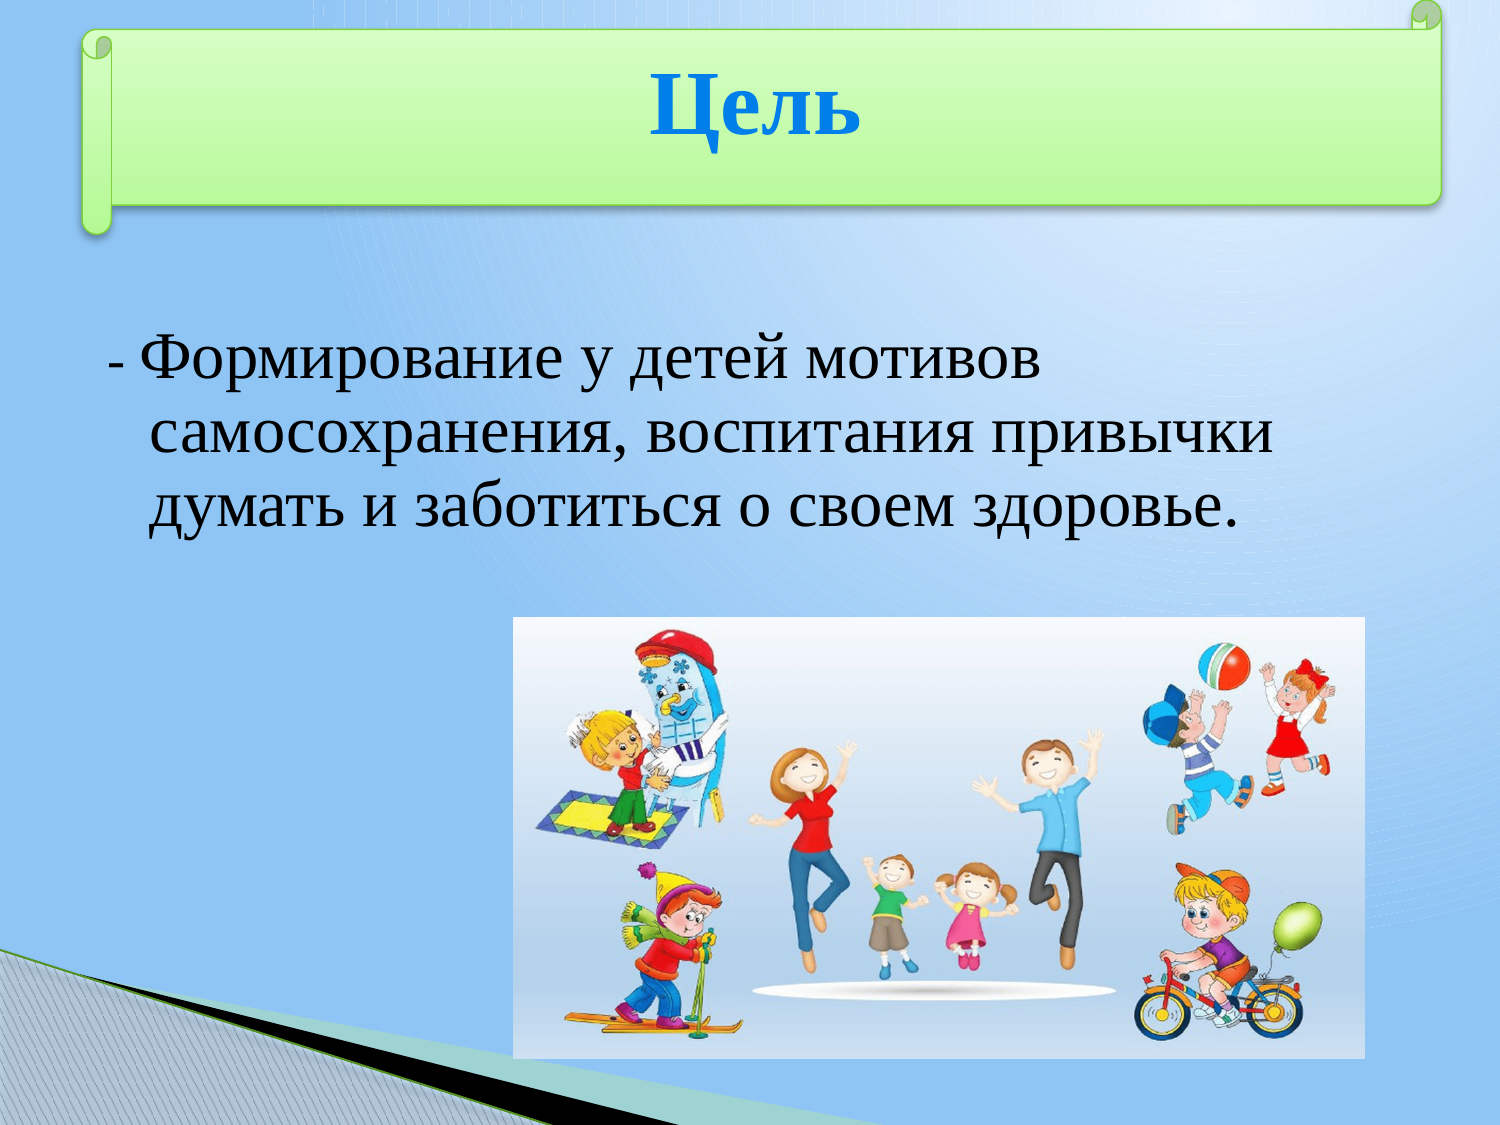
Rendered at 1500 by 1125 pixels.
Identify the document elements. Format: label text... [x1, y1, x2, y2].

list - Формирование у детей мотивов самосохранения, воспитания привычки думать и заботиться о своем здоровье. [75, 243, 1425, 986]
picture [513, 616, 1365, 1059]
text_box [81, 0, 1443, 236]
text_box Цель [81, 35, 1430, 160]
